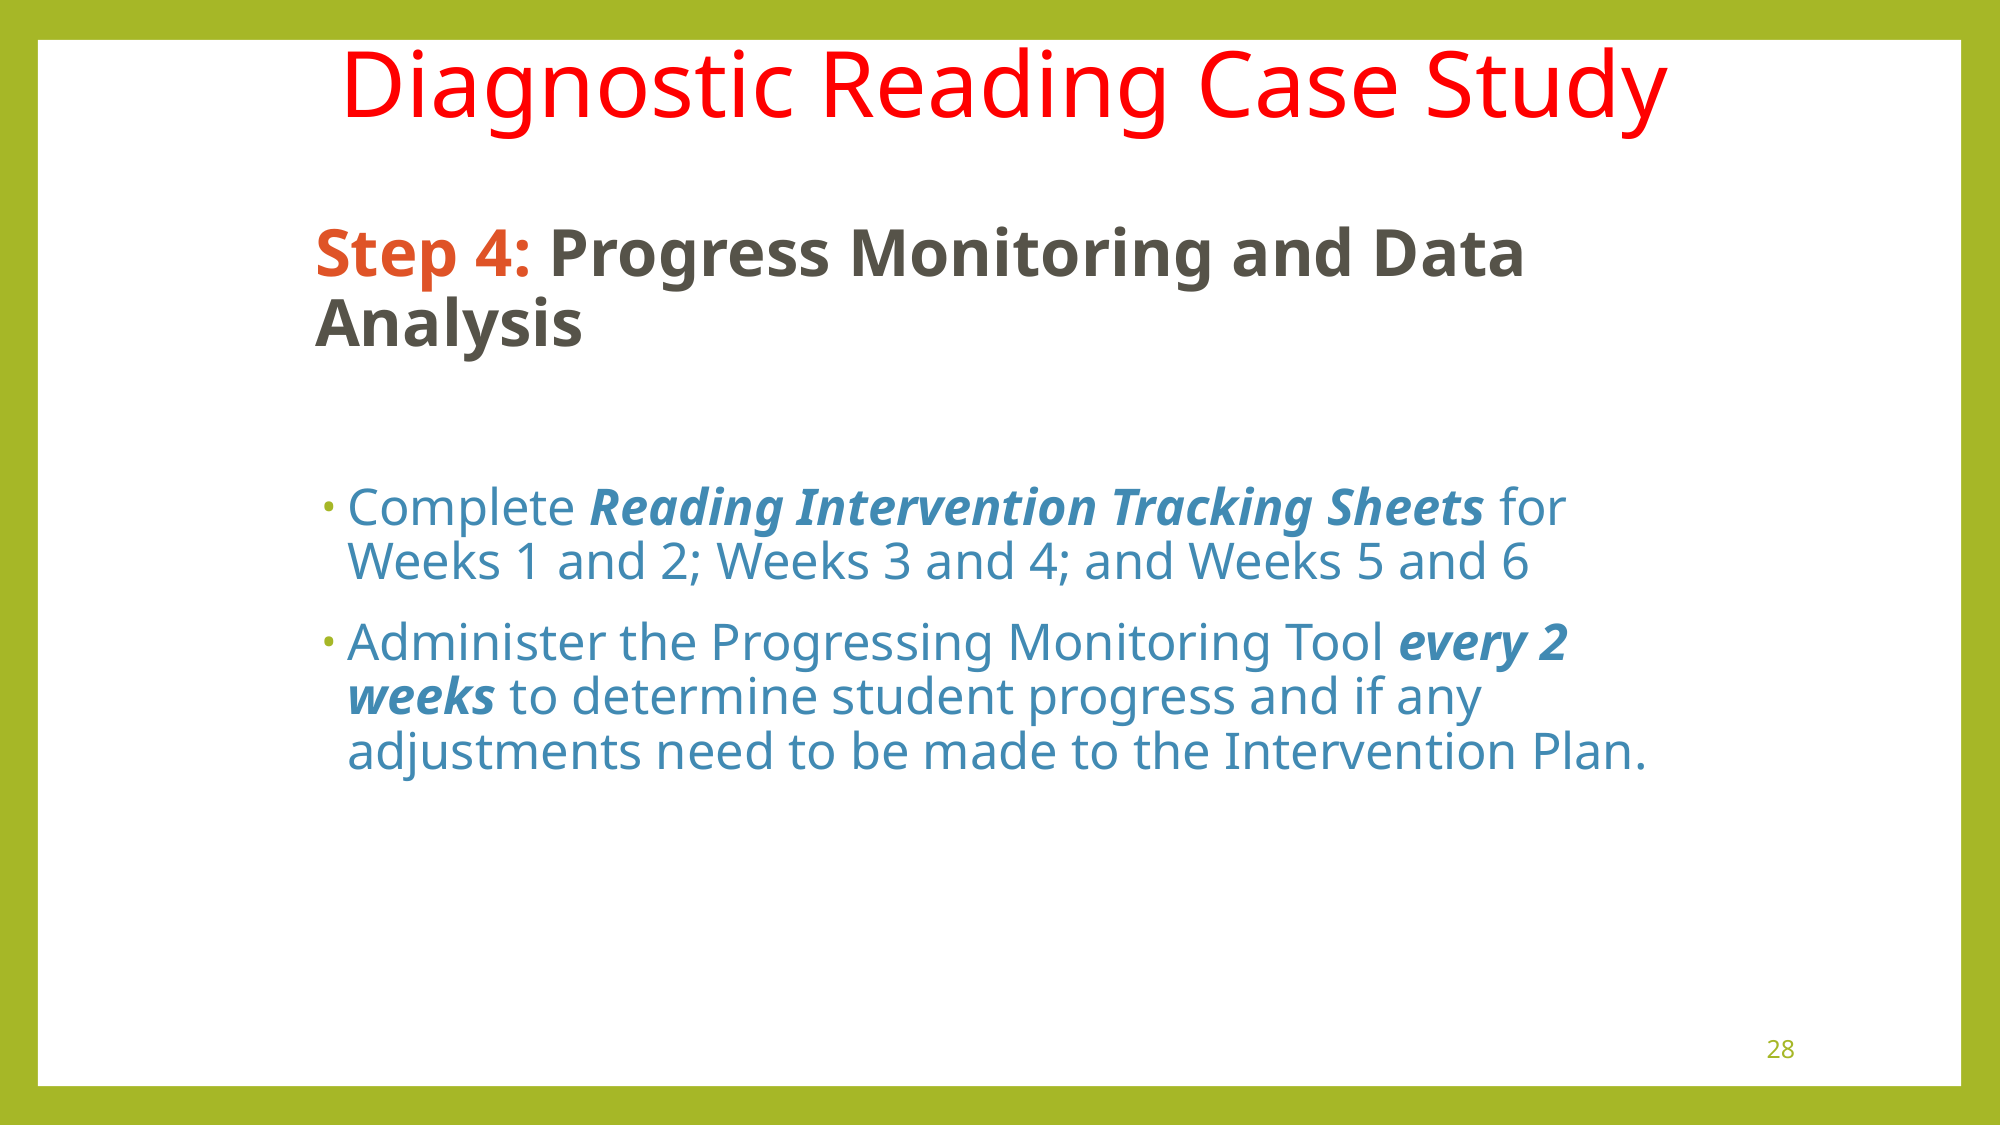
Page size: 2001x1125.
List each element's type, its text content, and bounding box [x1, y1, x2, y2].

title Diagnostic Reading Case Study [324, 0, 1713, 175]
slide_number 28 [1530, 1020, 1811, 1081]
list Step 4: Progress Monitoring and Data Analysis Complete Reading Intervention Tracking Sheets for Weeks 1 and 2; Weeks 3 and 4; and Weeks 5 and 6 Administer the Progressing Monitoring Tool every 2 weeks to determine student progress and if any adjustments need to be made to the Intervention Plan. [300, 212, 1688, 1088]
